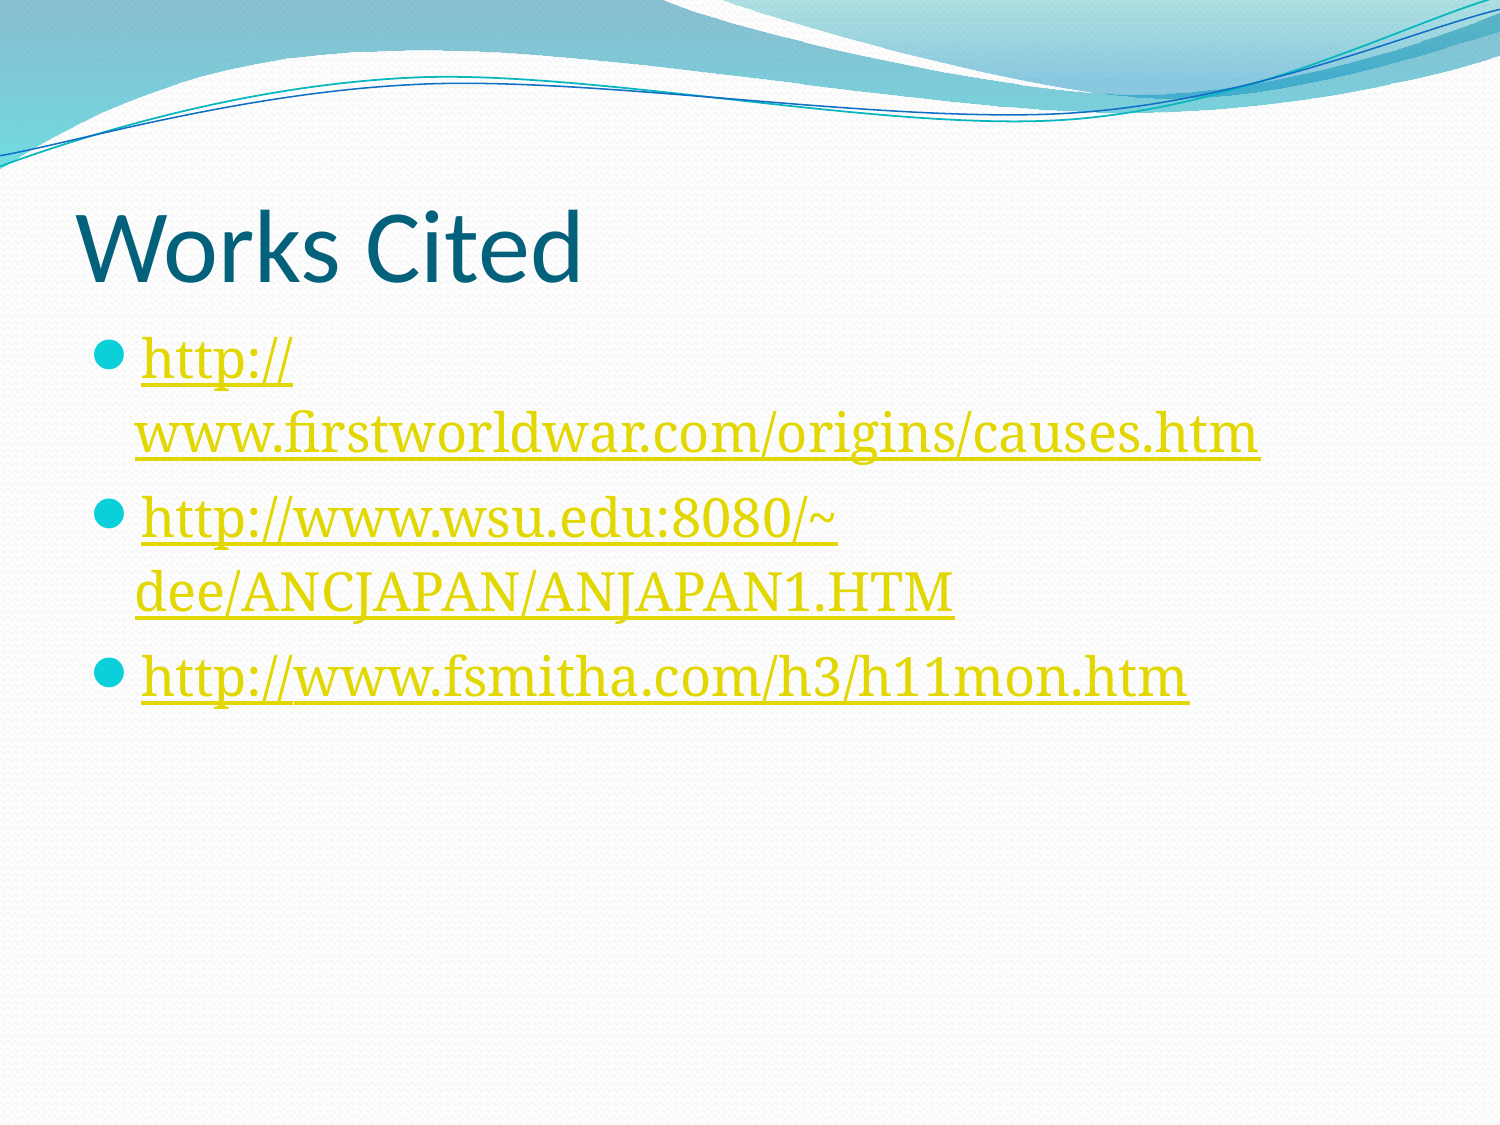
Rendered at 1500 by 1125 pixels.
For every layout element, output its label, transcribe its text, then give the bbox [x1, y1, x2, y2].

list http://www.firstworldwar.com/origins/causes.htm http://www.wsu.edu:8080/~dee/ANCJAPAN/ANJAPAN1.HTM http://www.fsmitha.com/h3/h11mon.htm [75, 317, 1425, 1038]
title Works Cited [75, 115, 1425, 303]
